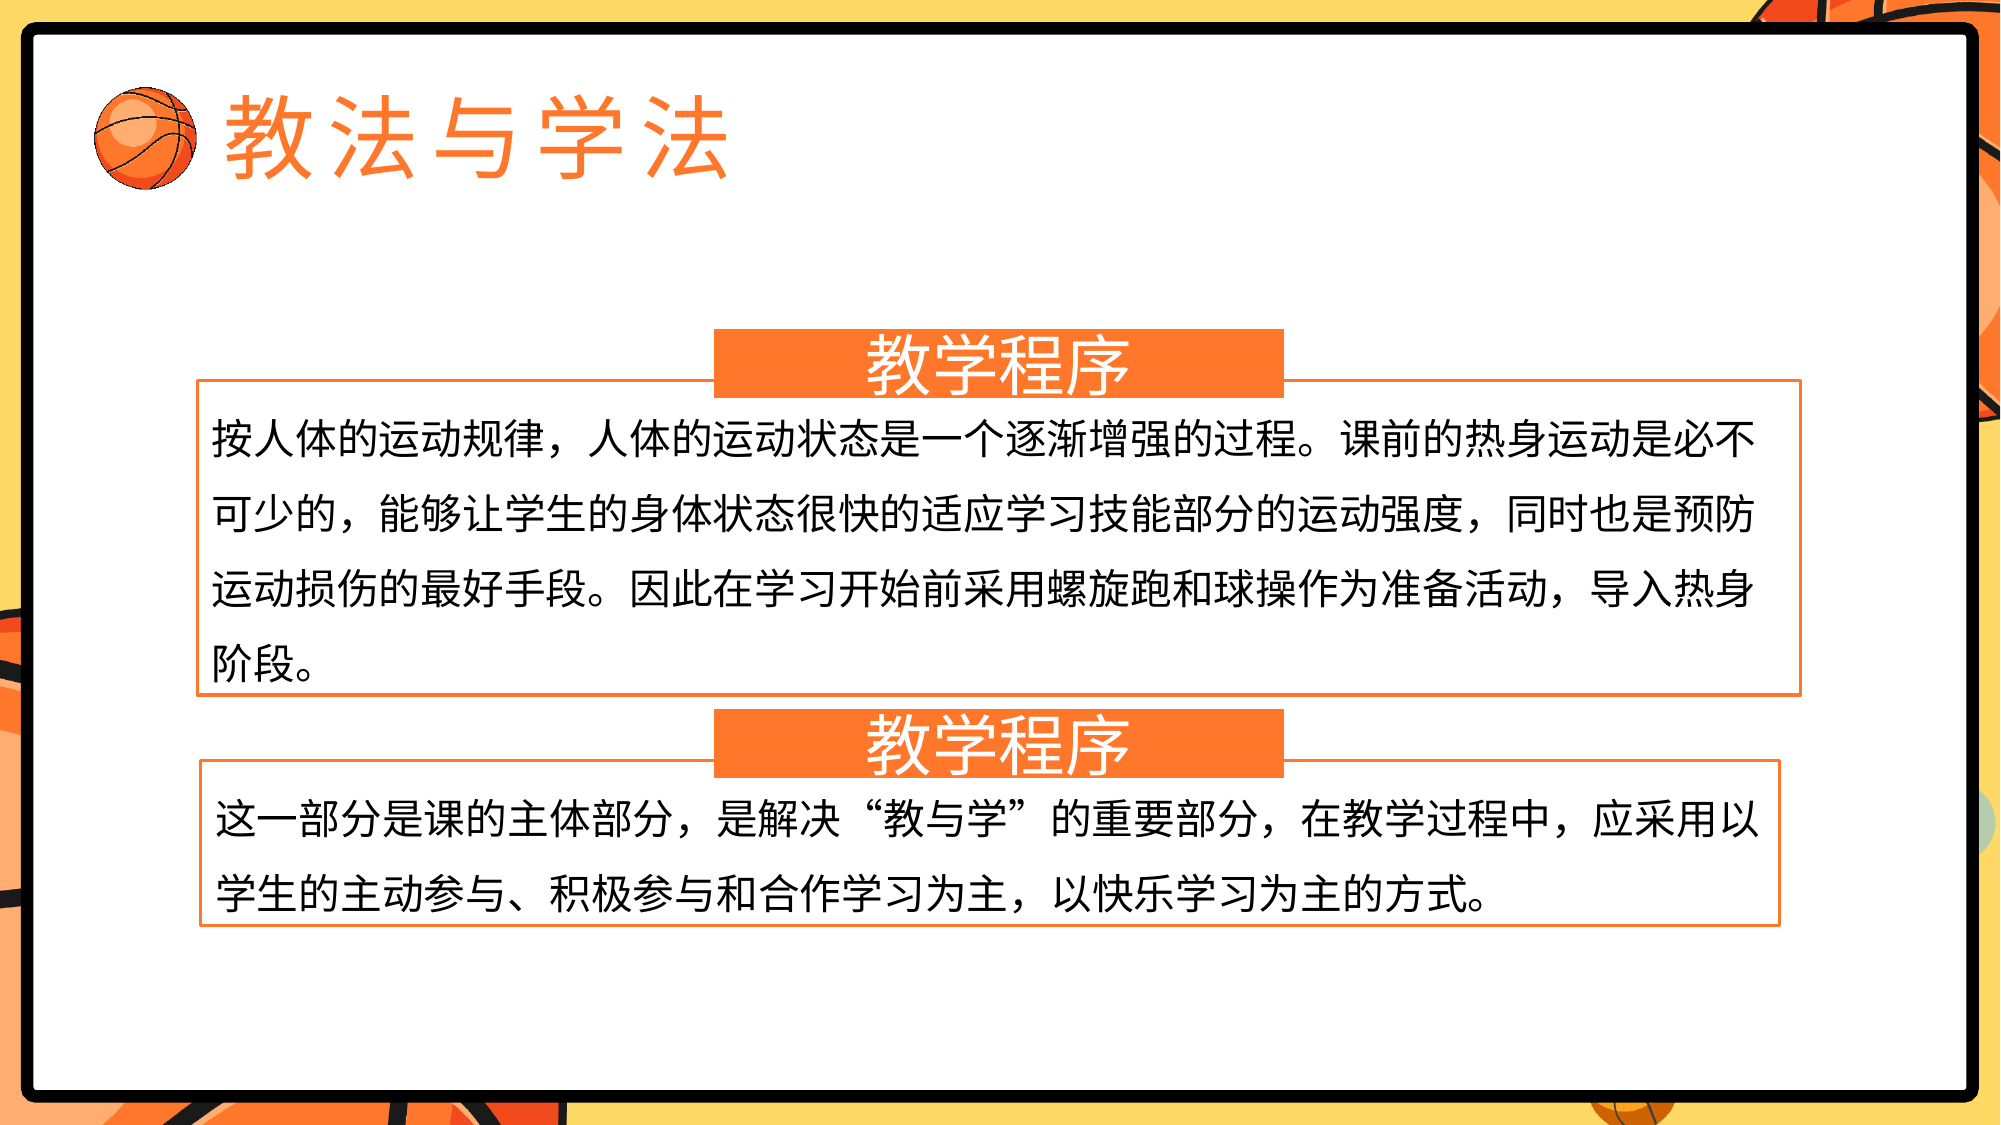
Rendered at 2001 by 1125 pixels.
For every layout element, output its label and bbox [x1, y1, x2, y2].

picture [0, 0, 2001, 1125]
text_box [197, 329, 1801, 690]
text_box [200, 709, 1780, 919]
